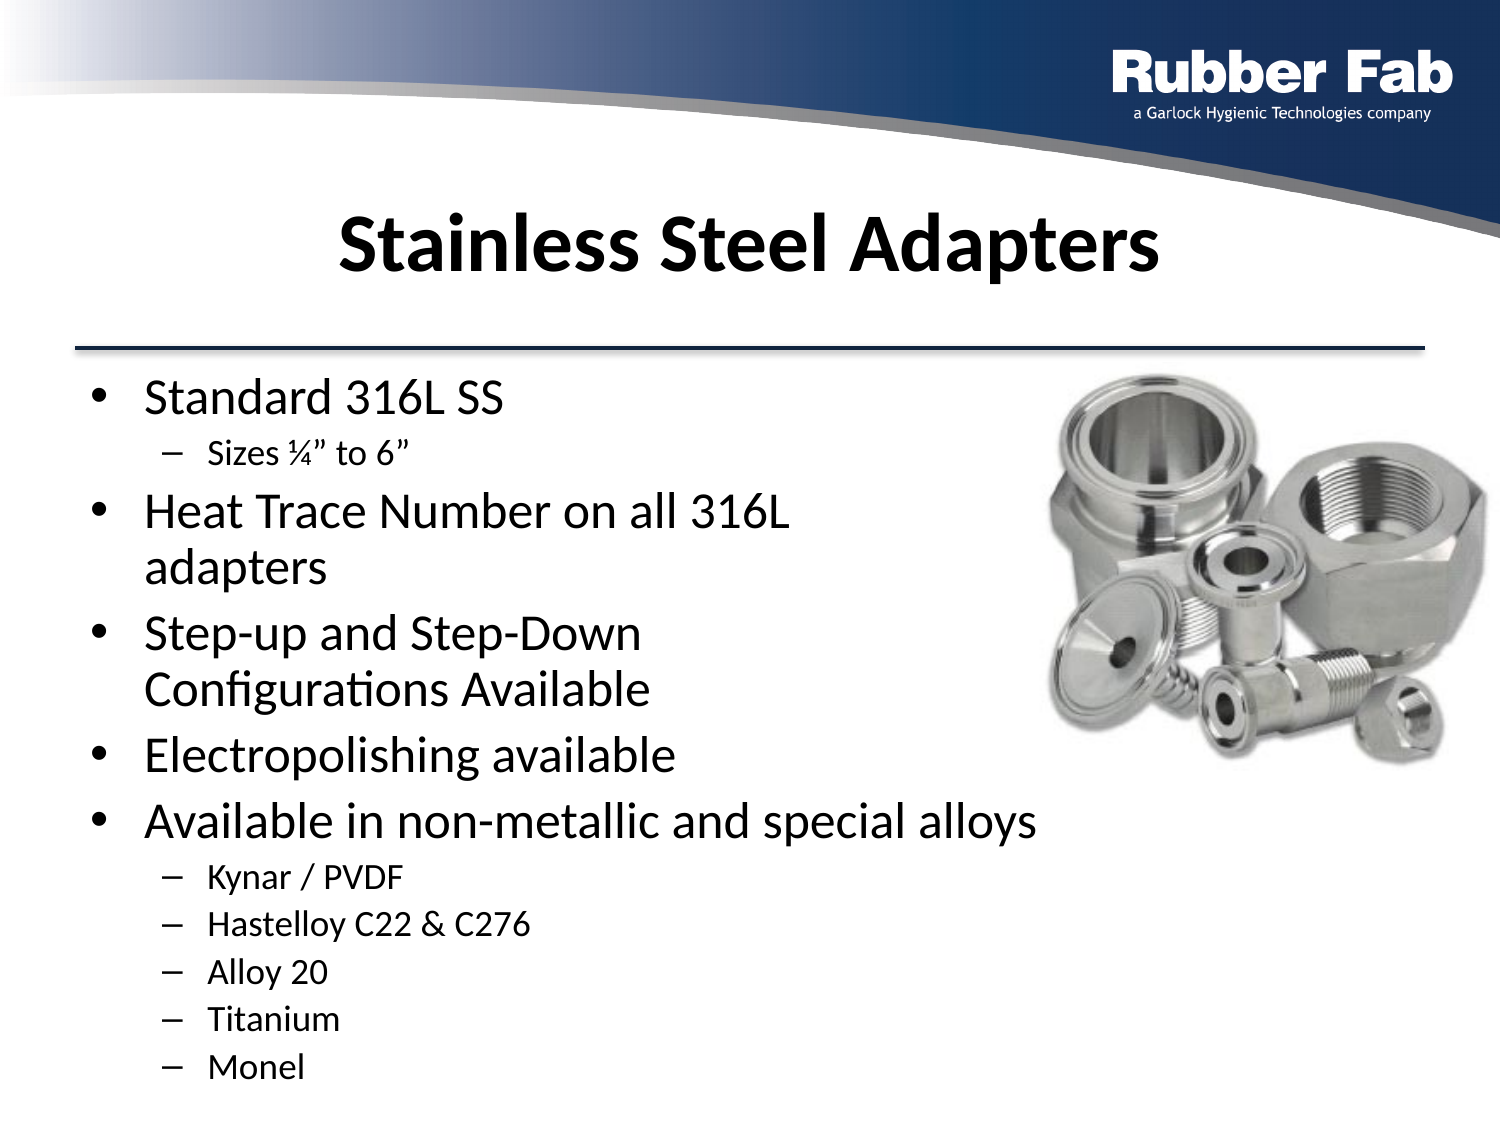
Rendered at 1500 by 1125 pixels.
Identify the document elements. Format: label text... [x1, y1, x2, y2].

list Standard 316L SS Sizes ¼” to 6” Heat Trace Number on all 316L adapters Step-up and Step-Down Configurations Available Electropolishing available Available in non-metallic and special alloys Kynar / PVDF Hastelloy C22 & C276 Alloy 20 Titanium Monel [75, 362, 1425, 1098]
picture [0, 0, 1500, 240]
picture [1027, 362, 1500, 776]
title Stainless Steel Adapters [75, 144, 1425, 332]
